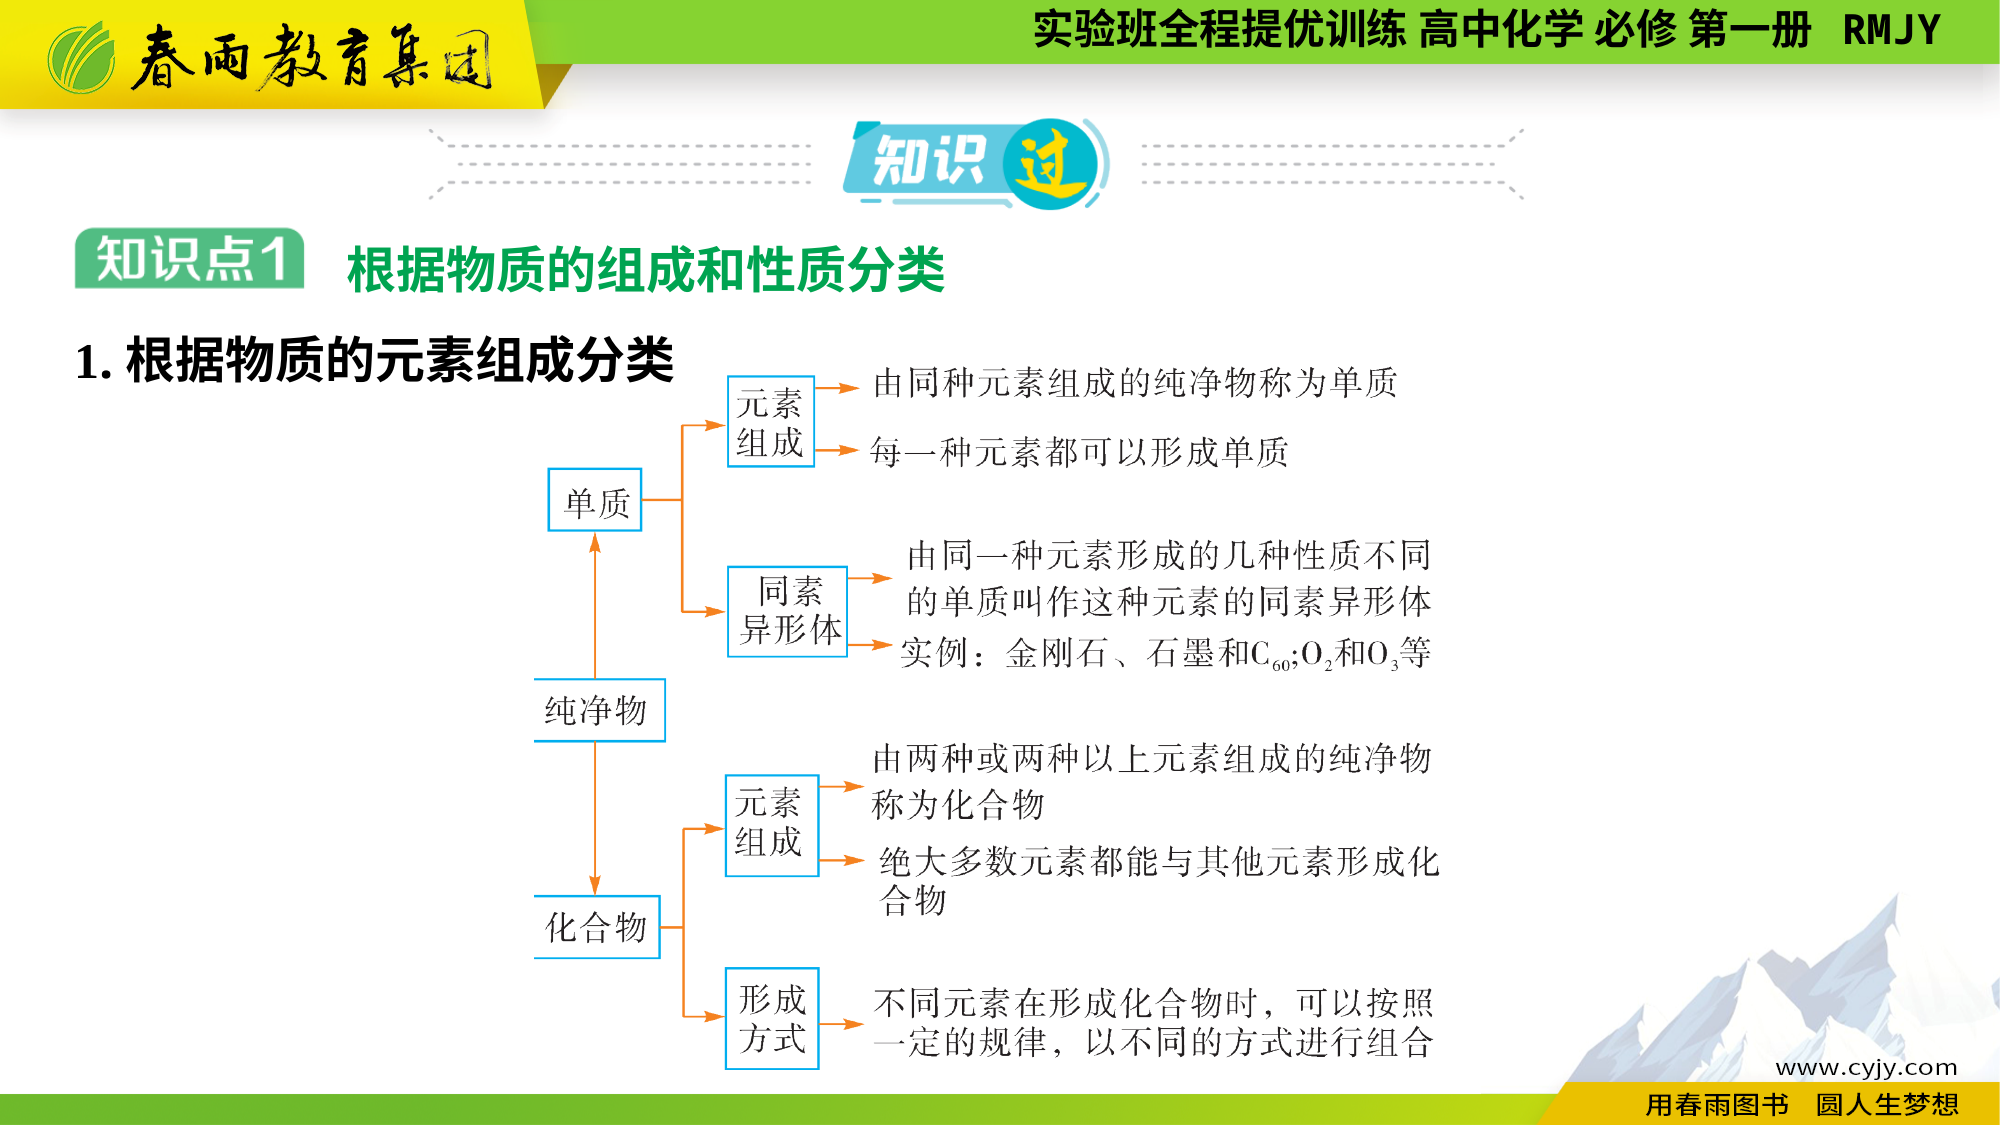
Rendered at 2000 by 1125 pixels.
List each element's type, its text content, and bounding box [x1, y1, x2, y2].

text_box 根据物质的组成和性质分类 [331, 201, 962, 306]
picture [0, 0, 2000, 1125]
list 1.根据物质的元素组成分类 [59, 290, 1944, 386]
